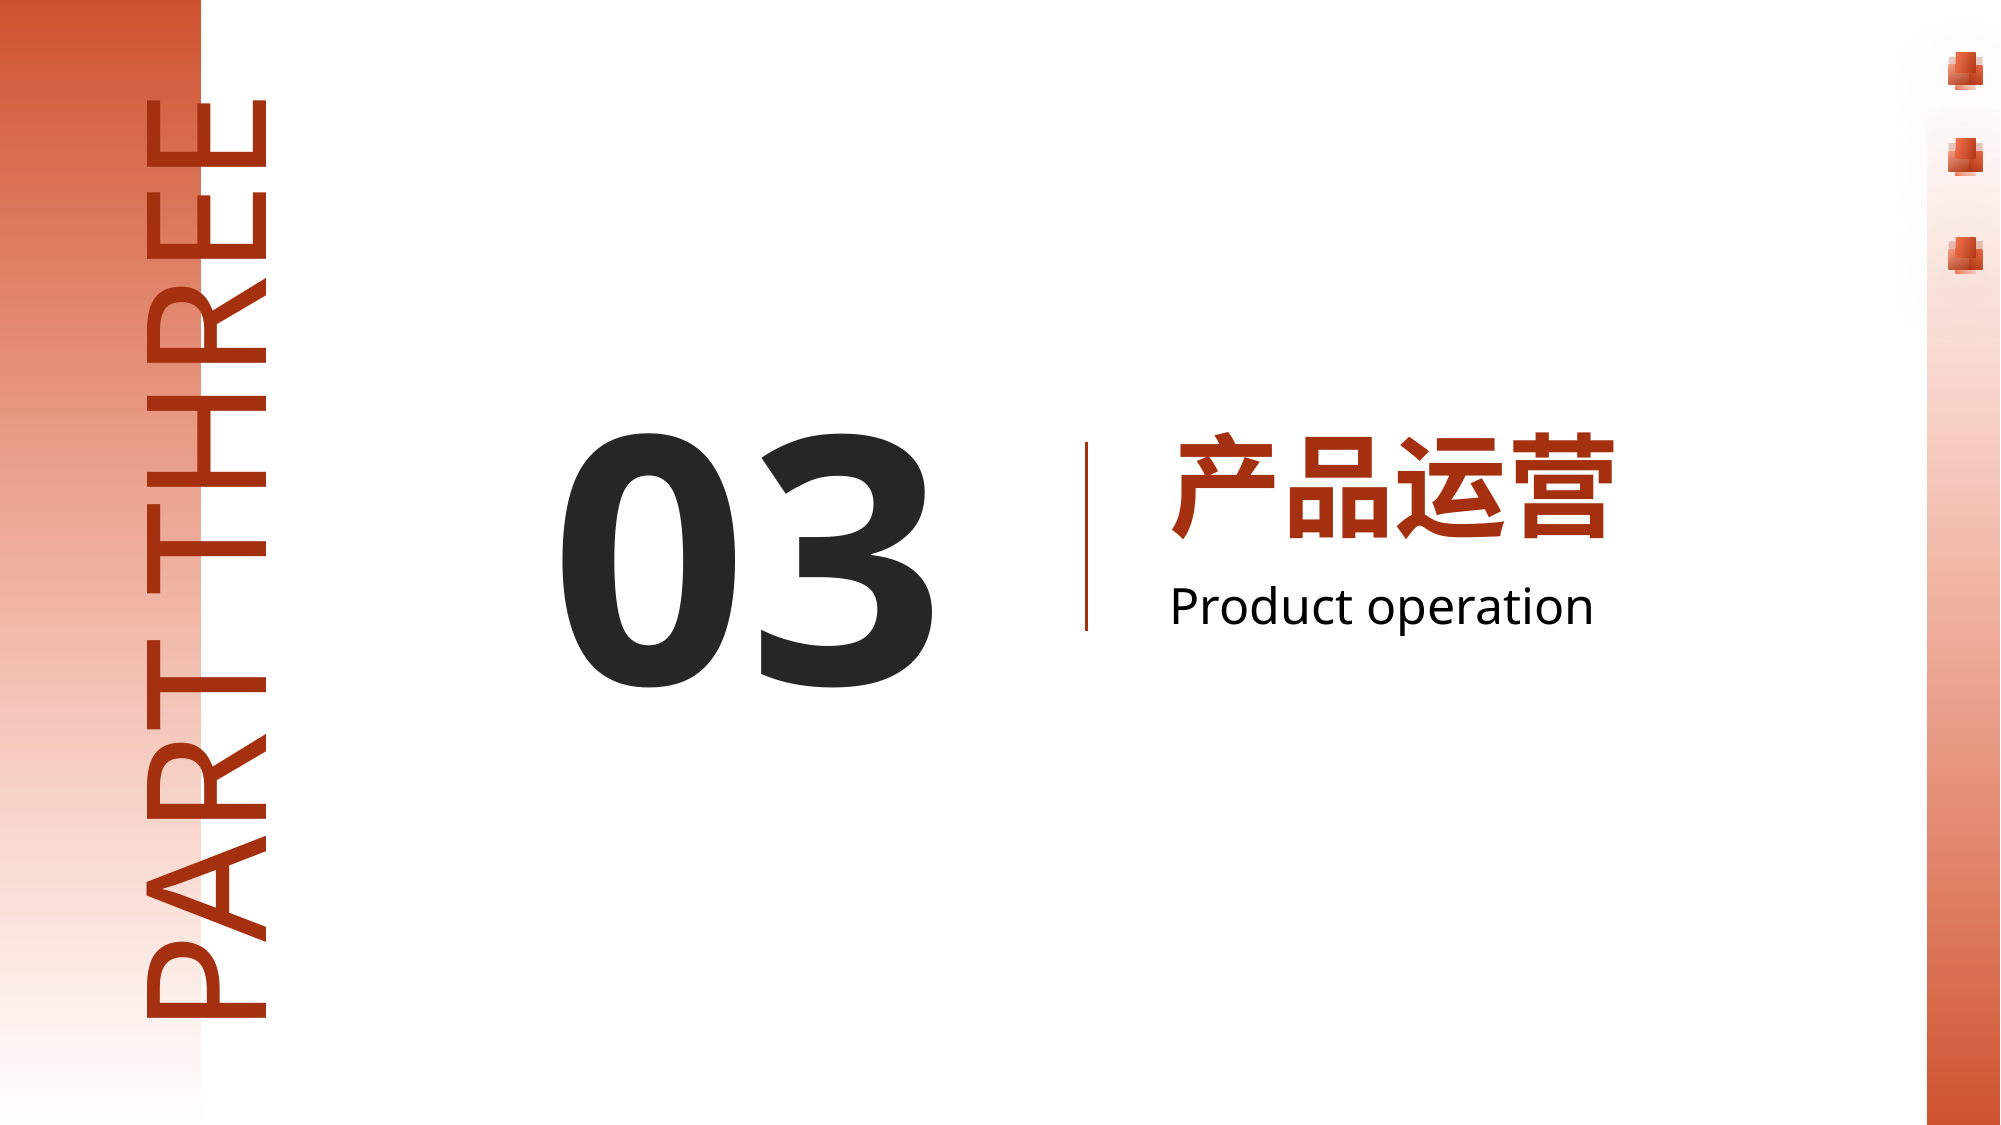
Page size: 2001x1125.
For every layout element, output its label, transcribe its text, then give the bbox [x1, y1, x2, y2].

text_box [1948, 52, 1983, 90]
list PART THREE [115, 28, 266, 1097]
list Product operation [1154, 573, 1833, 632]
list 产品运营 [1154, 438, 1740, 545]
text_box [1948, 237, 1983, 274]
list 03 [535, 378, 1032, 755]
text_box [1948, 138, 1983, 176]
